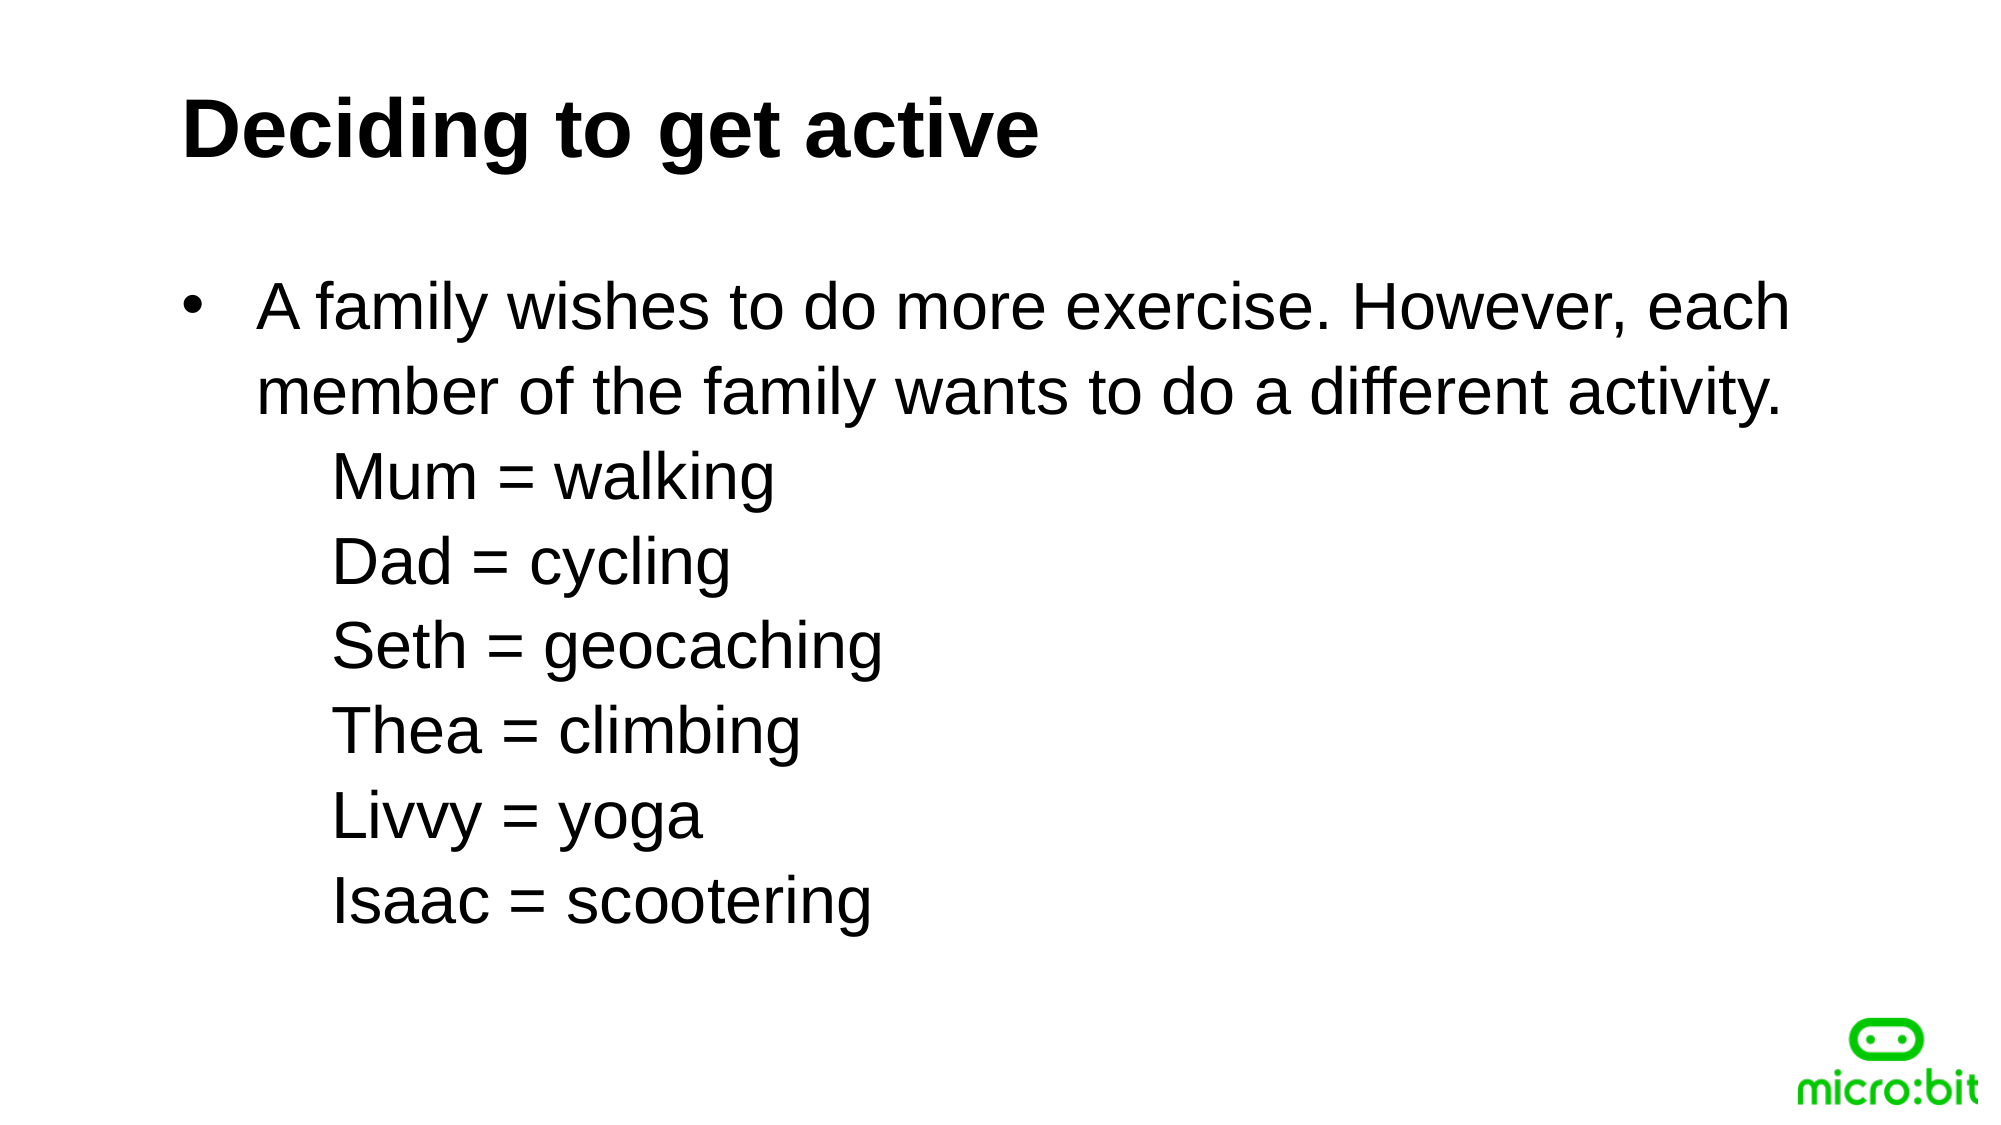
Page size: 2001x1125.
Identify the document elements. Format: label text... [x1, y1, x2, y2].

picture [1797, 1017, 1978, 1106]
text_box Deciding to get active A family wishes to do more exercise. However, each member of the family wants to do a different activity. Mum = walking Dad = cycling Seth = geocaching Thea = climbing Livvy = yoga Isaac = scootering [166, 60, 1860, 884]
